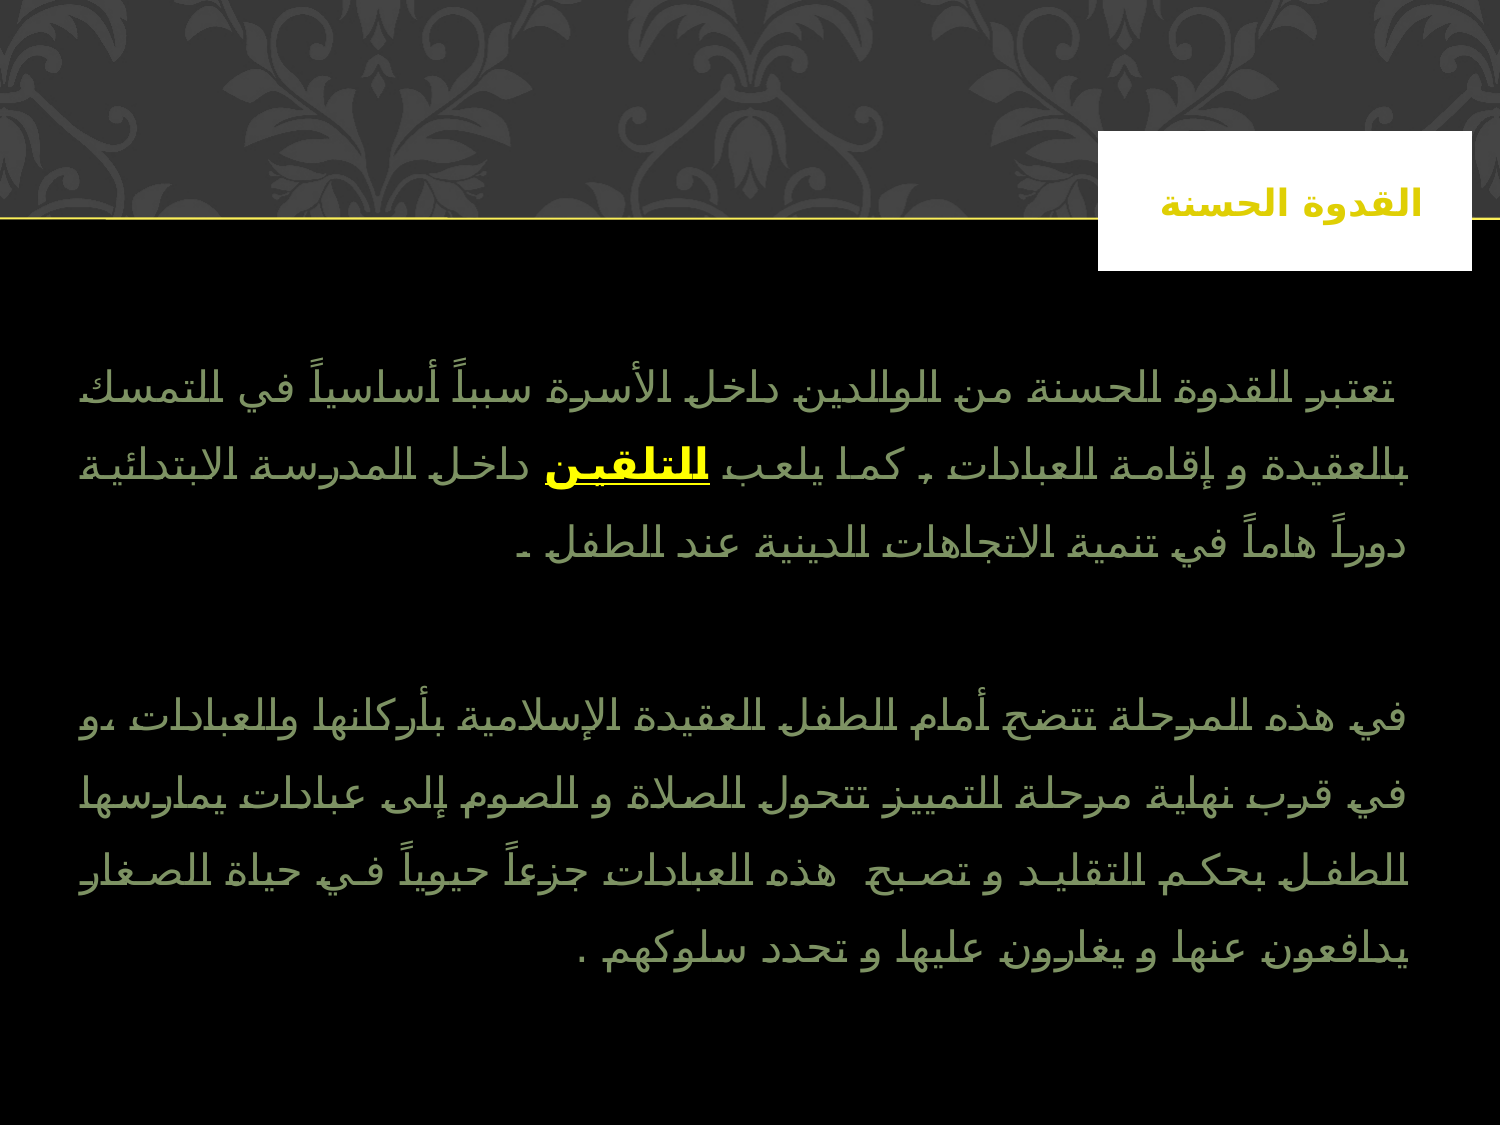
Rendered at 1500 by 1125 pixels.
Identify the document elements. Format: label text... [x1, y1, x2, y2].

list تعتبر القدوة الحسنة من الوالدين داخل الأسرة سبباً أساسياً في التمسك بالعقيدة و إقامة العبادات , كما يلعب التلقين داخل المدرسة الابتدائية دوراً هاماً في تنمية الاتجاهات الدينية عند الطفل . في هذه المرحلة تتضح أمام الطفل العقيدة الإسلامية بأركانها والعبادات ،و في قرب نهاية مرحلة التمييز تتحول الصلاة و الصوم إلى عبادات يمارسها الطفل بحكم التقليد و تصبح هذه العبادات جزءاً حيوياً في حياة الصغار يدافعون عنها و يغارون عليها و تحدد سلوكهم . [64, 326, 1424, 995]
title القدوة الحسنة [1098, 131, 1472, 271]
